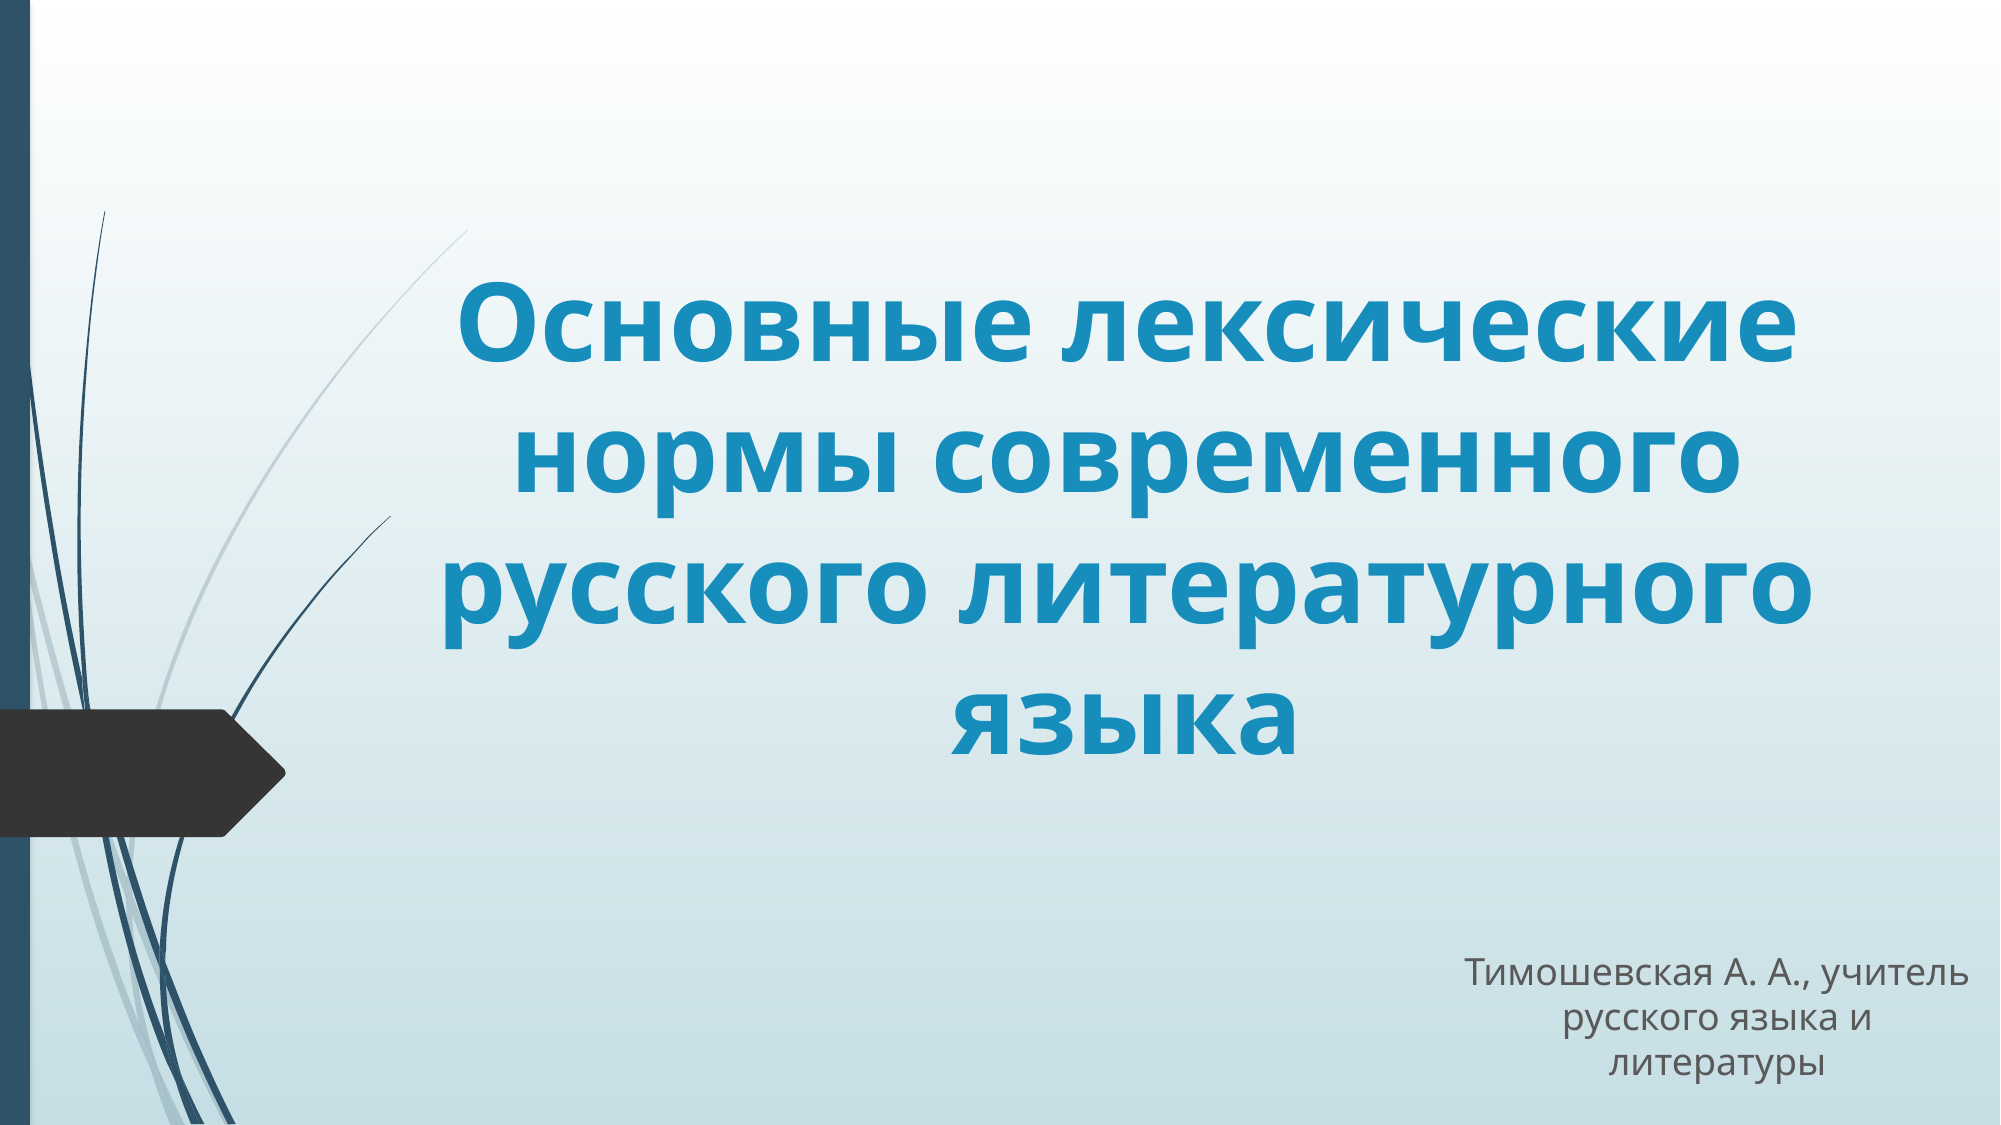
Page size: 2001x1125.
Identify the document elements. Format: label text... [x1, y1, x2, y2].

subtitle Тимошевская А. А., учитель русского языка и литературы [1435, 940, 2000, 1125]
title Основные лексические нормы современного русского литературного языка [366, 240, 1888, 784]
